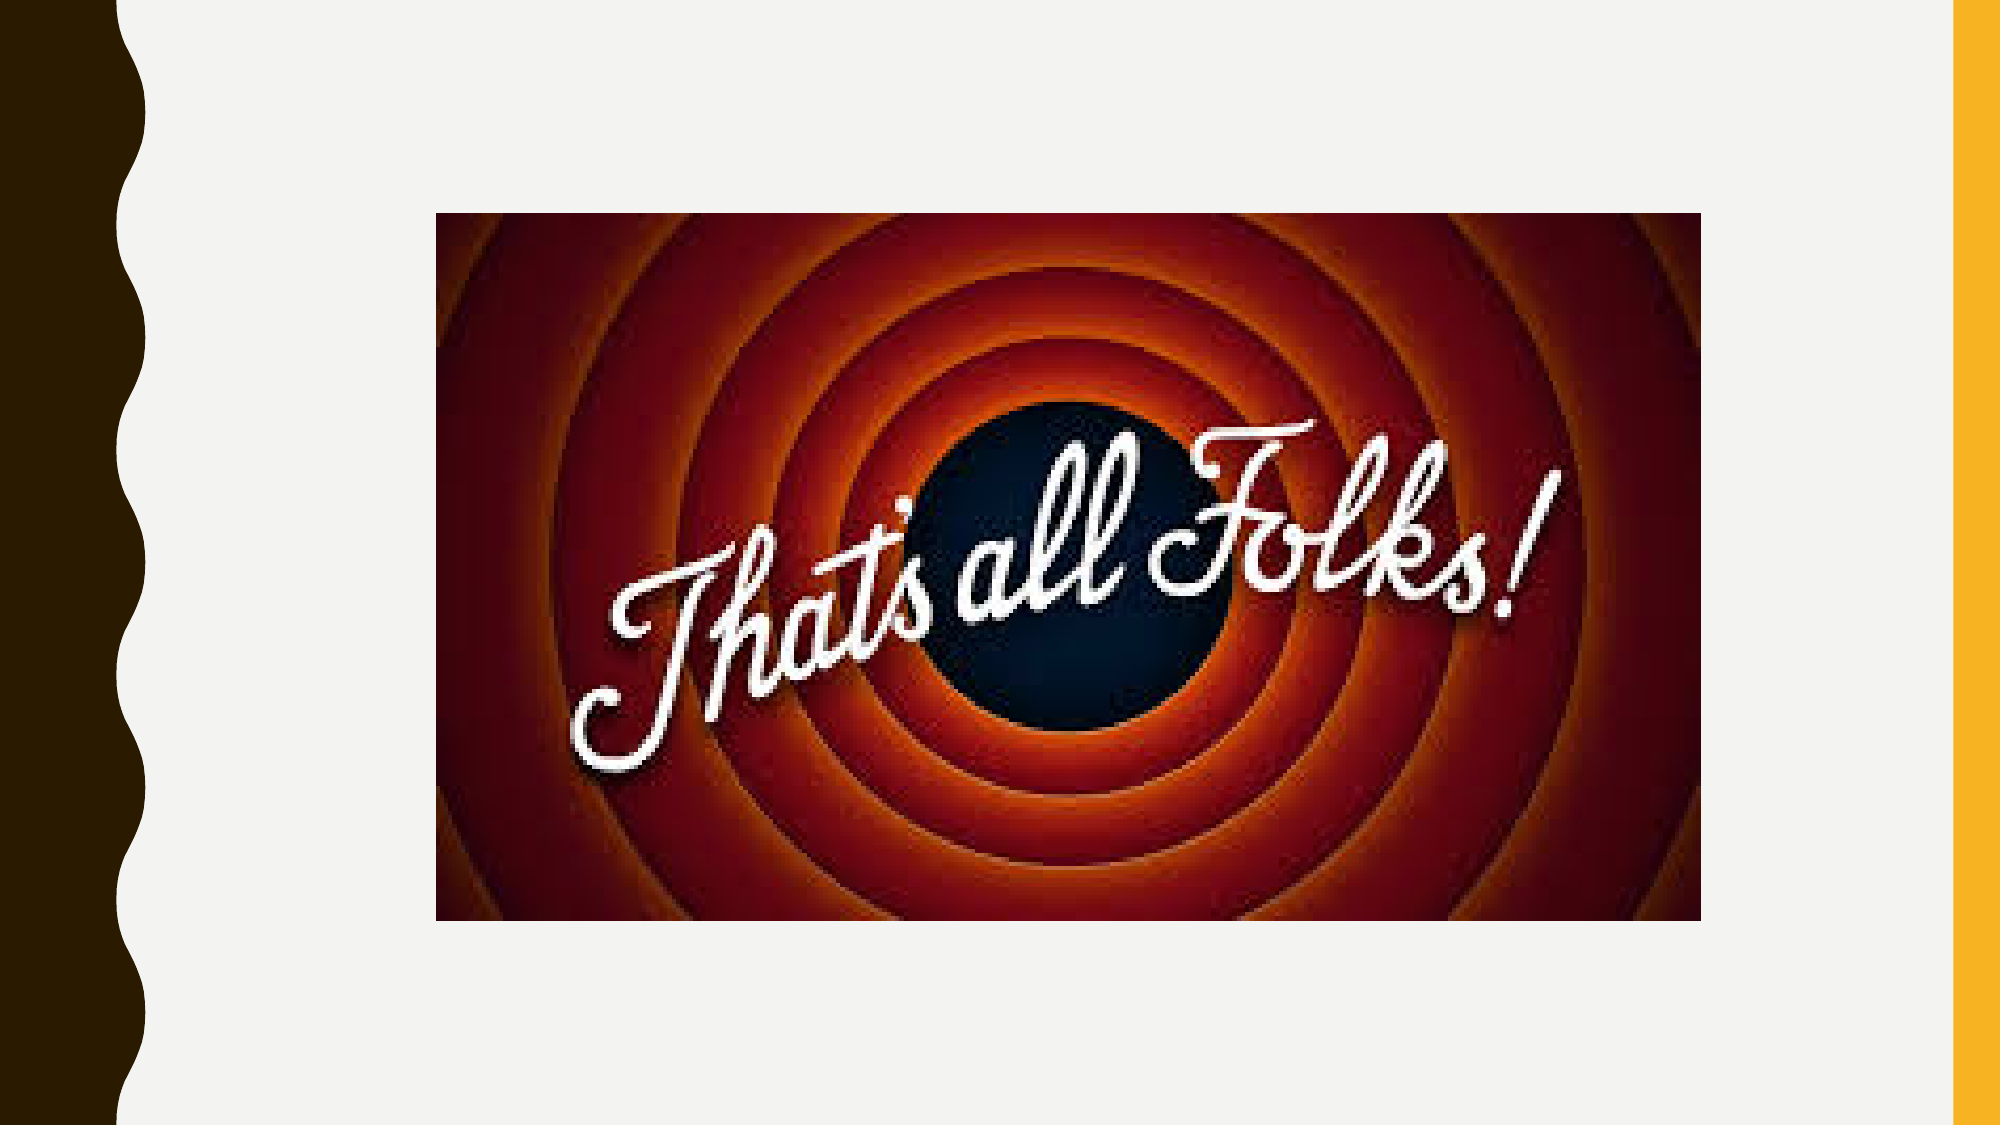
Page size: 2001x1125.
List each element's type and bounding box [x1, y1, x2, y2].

list [436, 213, 1701, 922]
